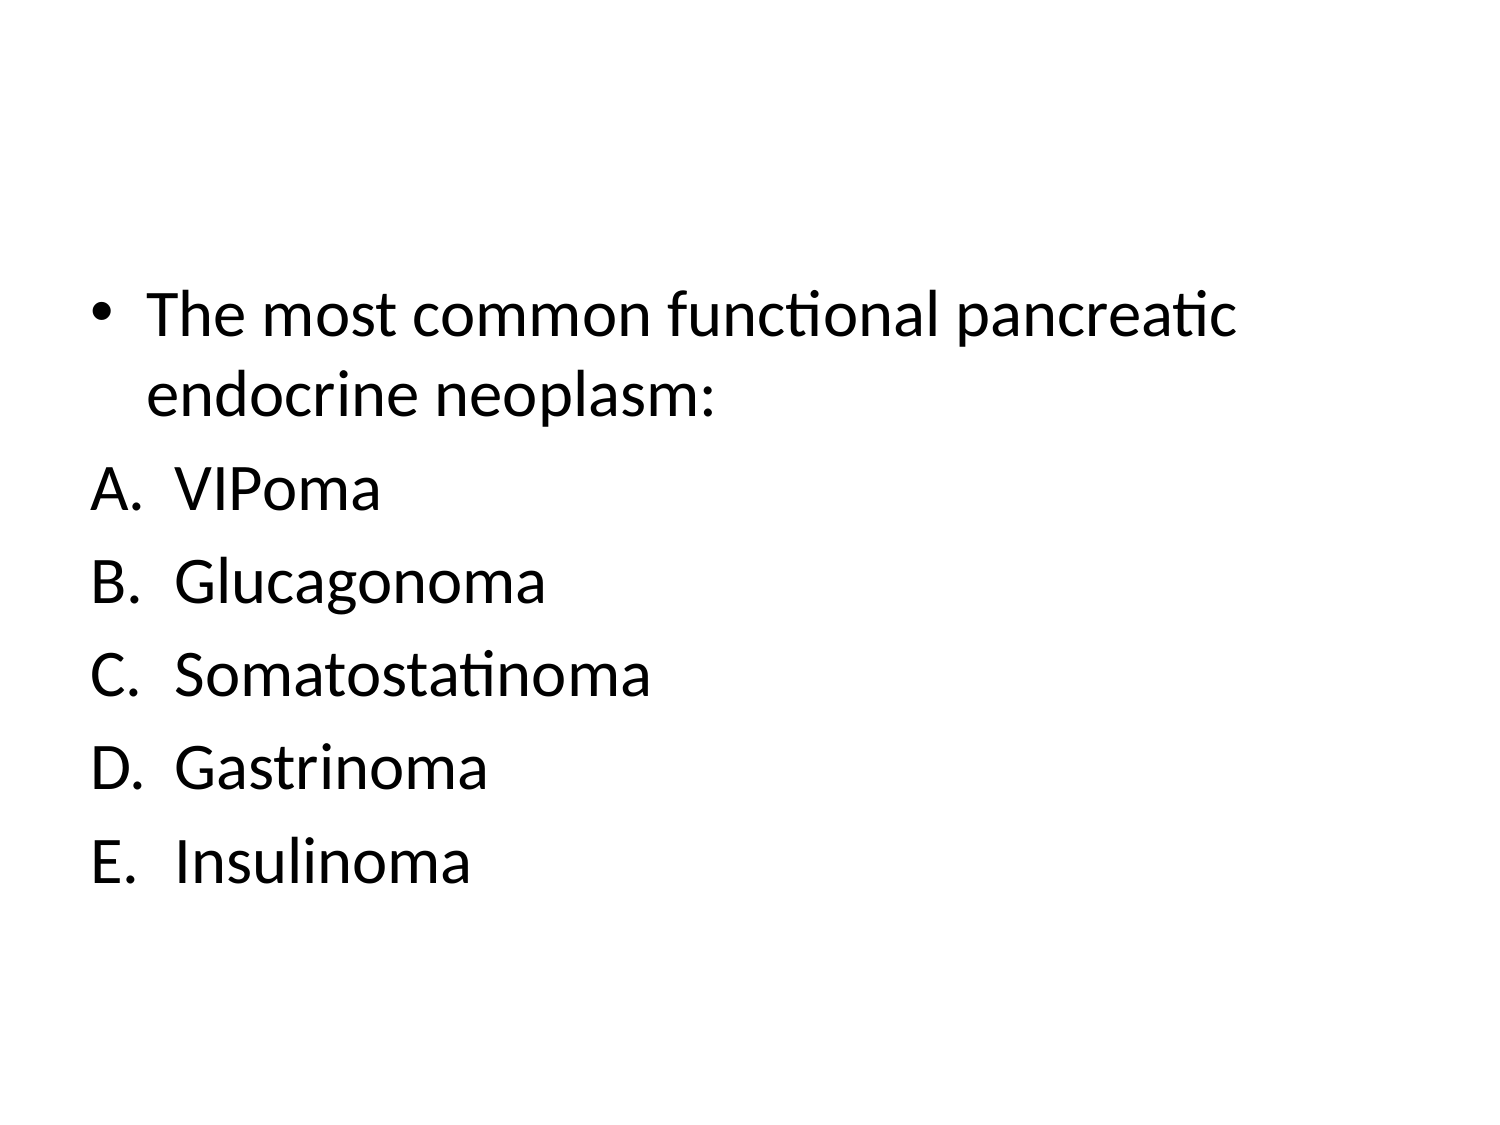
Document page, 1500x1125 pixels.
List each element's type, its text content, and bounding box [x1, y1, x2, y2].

list The most common functional pancreatic endocrine neoplasm: VIPoma Glucagonoma Somatostatinoma Gastrinoma Insulinoma [75, 262, 1425, 1005]
